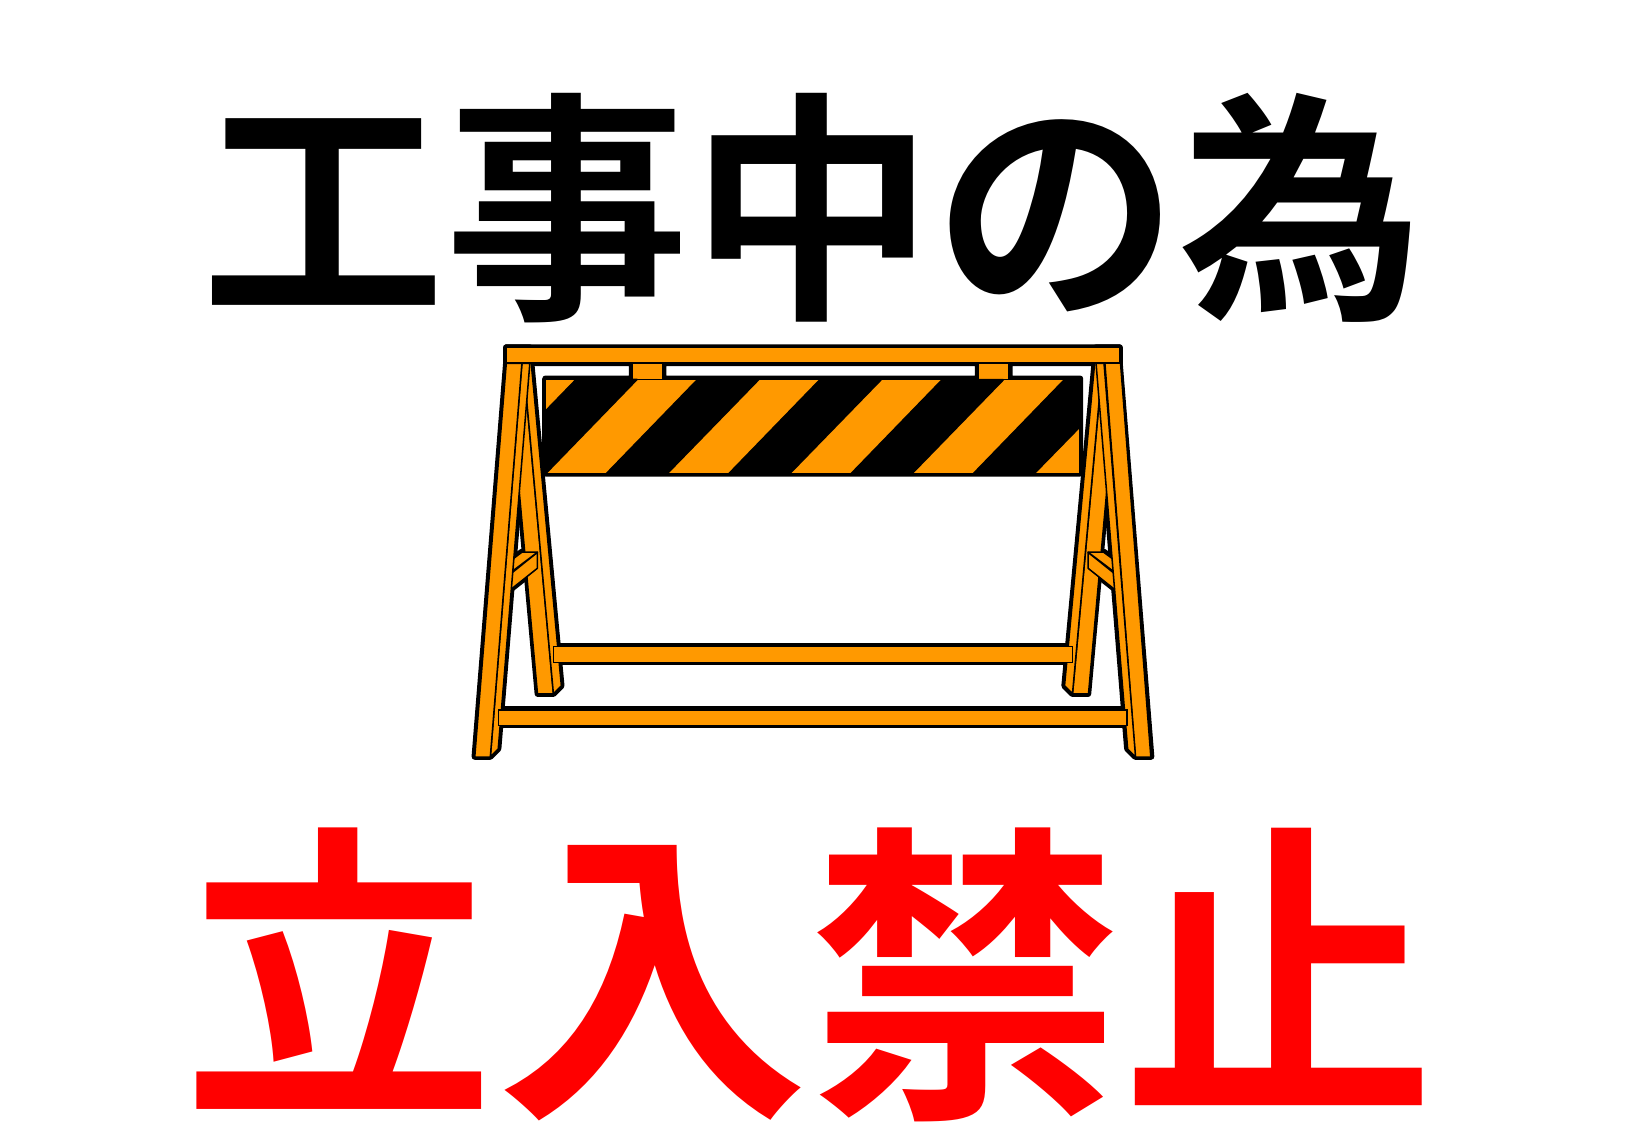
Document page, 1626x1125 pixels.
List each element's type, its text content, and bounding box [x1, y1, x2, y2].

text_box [474, 347, 1152, 758]
text_box 工事中の為 [0, 48, 1625, 357]
text_box 立入禁止 [0, 773, 1622, 1125]
